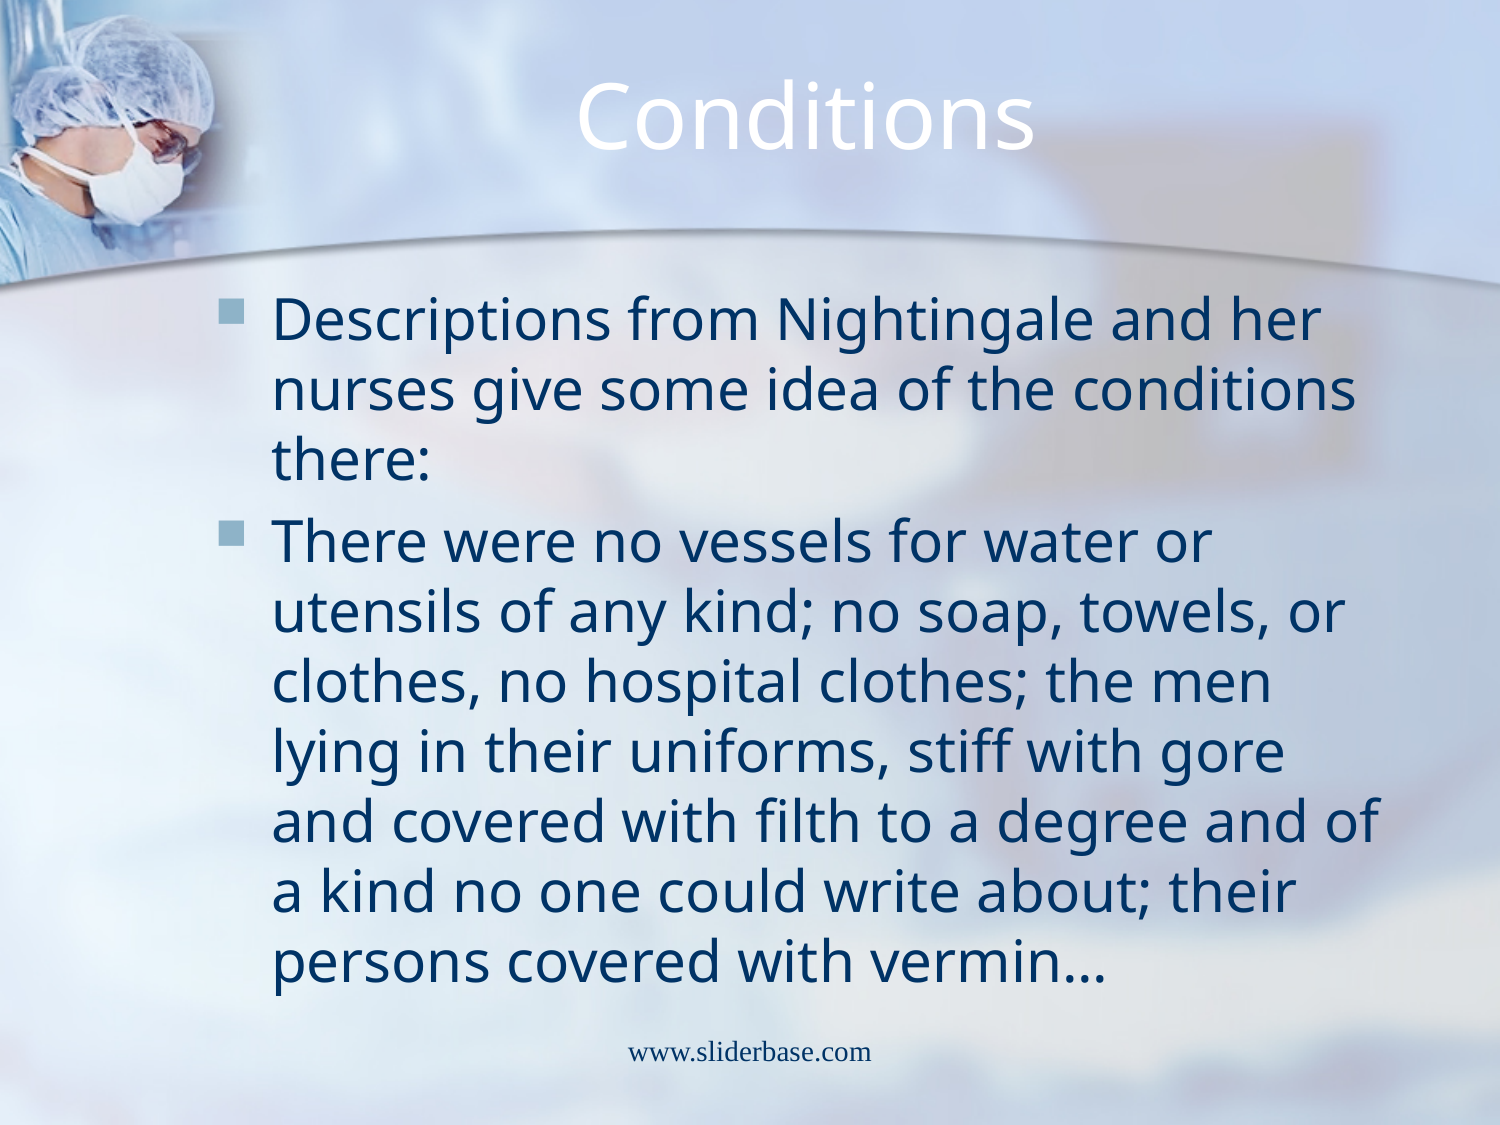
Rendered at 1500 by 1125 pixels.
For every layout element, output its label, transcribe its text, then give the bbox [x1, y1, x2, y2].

list Descriptions from Nightingale and her nurses give some idea of the conditions there: There were no vessels for water or utensils of any kind; no soap, towels, or clothes, no hospital clothes; the men lying in their uniforms, stiff with gore and covered with filth to a degree and of a kind no one could write about; their persons covered with vermin... [200, 275, 1413, 1050]
footer www.sliderbase.com [512, 1024, 988, 1103]
title Conditions [200, 24, 1413, 200]
picture [0, 0, 1500, 1125]
